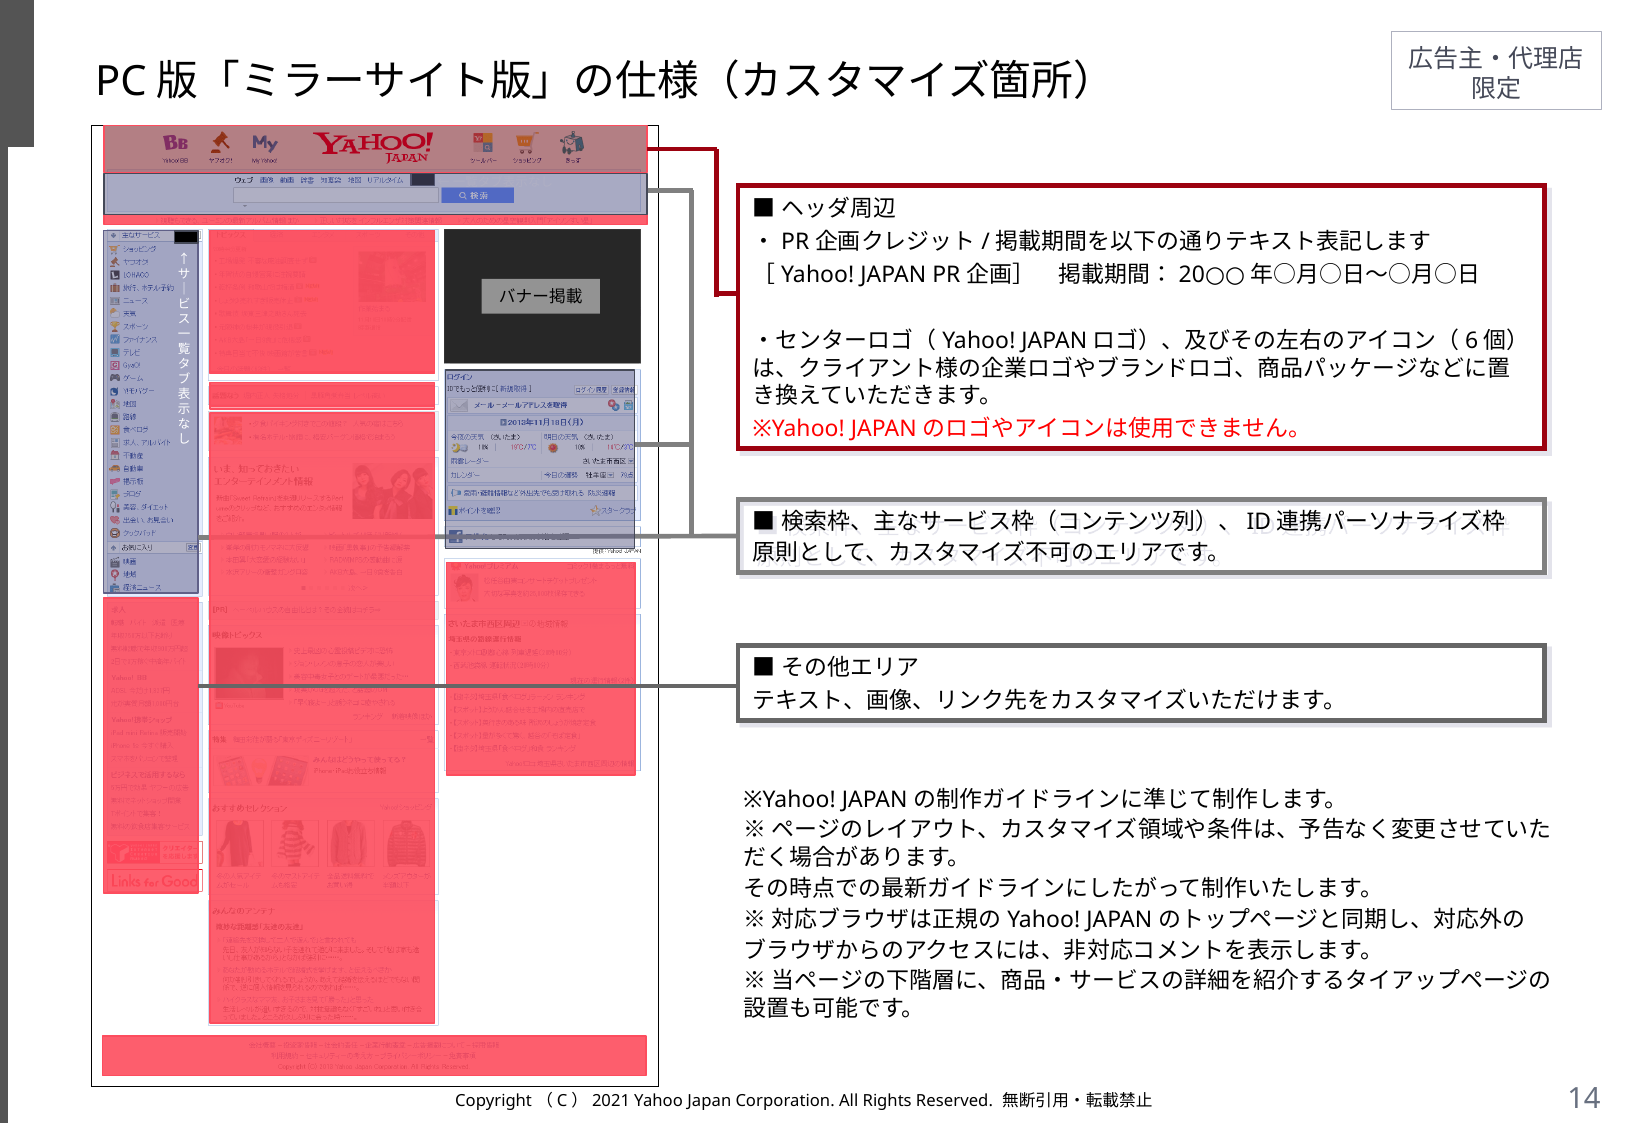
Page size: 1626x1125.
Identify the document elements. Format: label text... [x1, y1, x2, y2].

text_box ■ヘッダ周辺 ・PR企画クレジット/掲載期間を以下の通りテキスト表記します ［Yahoo! JAPAN PR企画］ 掲載期間：20○○年○月○日～○月○日 ・センターロゴ（Yahoo! JAPANロゴ）、及びその左右のアイコン（6個）は、クライアント様の企業ロゴやブランドロゴ、商品パッケージなどに置き換えていただきます。 ※Yahoo! JAPANのロゴやアイコンは使用できません。 [737, 185, 1545, 449]
text_box ※Yahoo! JAPANの制作ガイドラインに準じて制作します。 ※ページのレイアウト、カスタマイズ領域や条件は、予告なく変更させていただく場合があります。 その時点での最新ガイドラインにしたがって制作いたします。 ※対応ブラウザは正規のYahoo! JAPANのトップページと同期し、対応外の ブラウザからのアクセスには、非対応コメントを表示します。 ※当ページの下階層に、商品・サービスの詳細を紹介するタイアップページの設置も可能です。 [728, 776, 1580, 1029]
picture [91, 125, 660, 1088]
text_box ■その他エリア テキスト、画像、リンク先をカスタマイズいただけます。 [737, 645, 1545, 721]
footer Copyright（C）2021 Yahoo Japan Corporation. All Rights Reserved. 無断引用・転載禁止 [440, 1082, 1185, 1118]
title PC版「ミラーサイト版」の仕様（カスタマイズ箇所） [80, 42, 1392, 114]
text_box ■検索枠、主なサービス枠（コンテンツ列）、ID連携パーソナライズ枠 原則として、カスタマイズ不可のエリアです。 [737, 499, 1545, 573]
